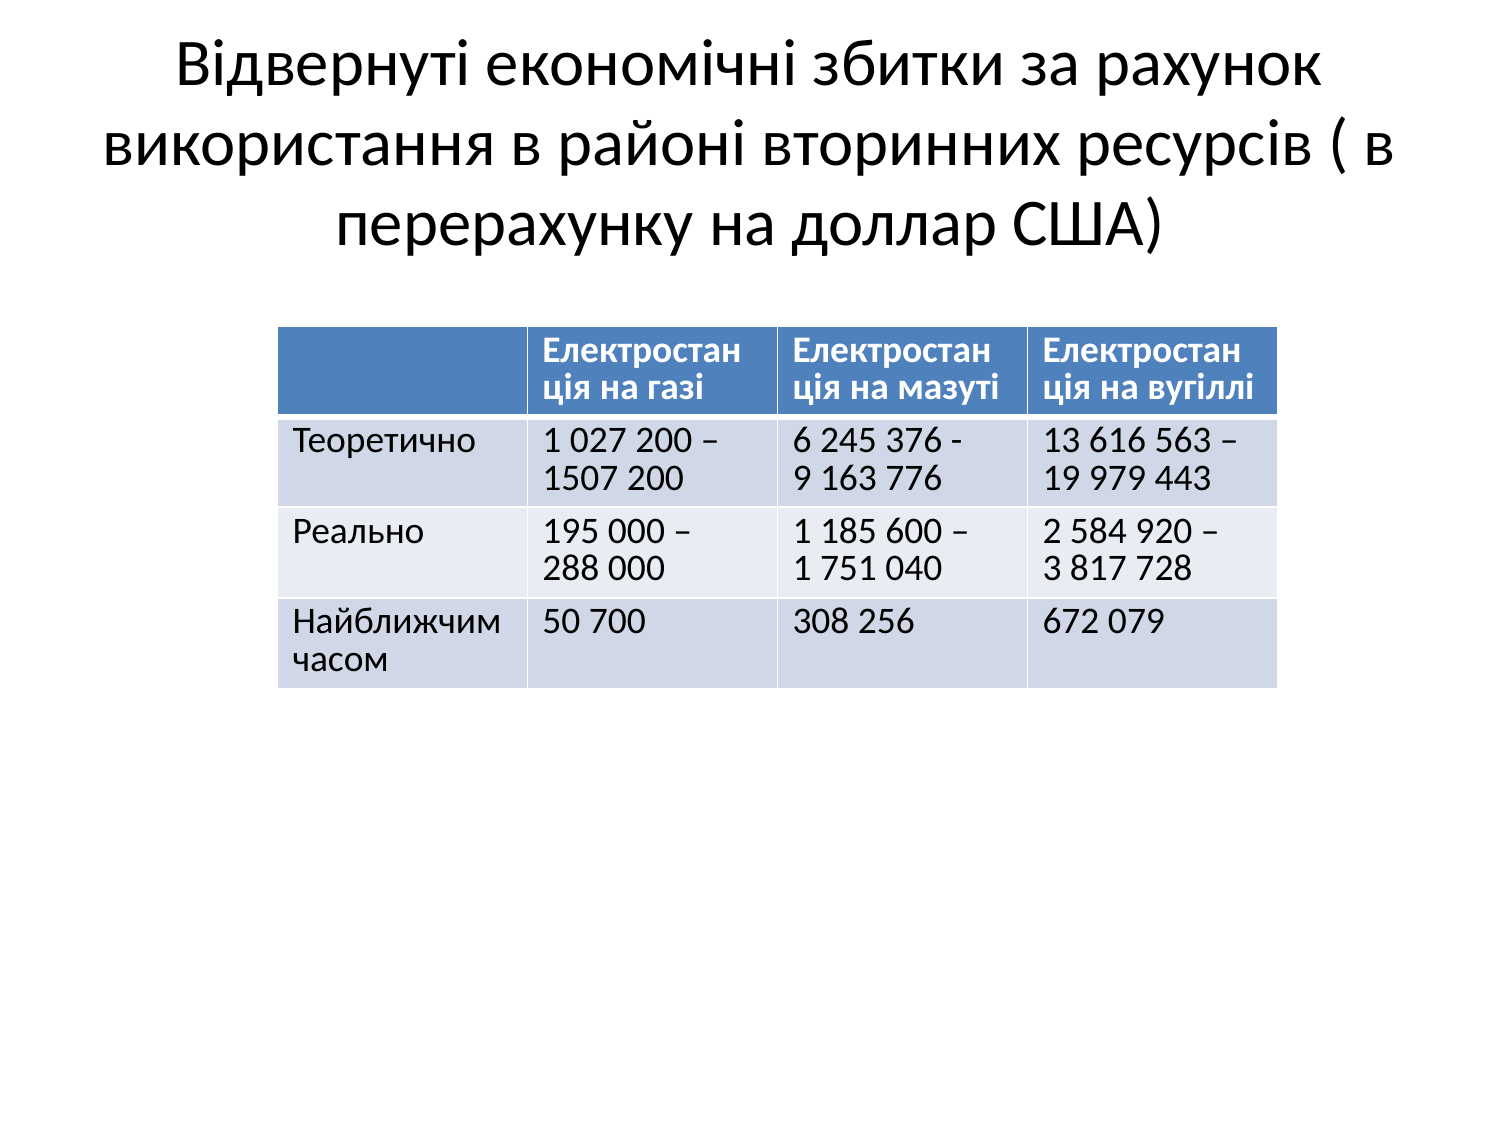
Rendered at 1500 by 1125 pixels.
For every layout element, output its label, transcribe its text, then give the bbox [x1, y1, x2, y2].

title Відвернуті економічні збитки за рахунок використання в районі вторинних ресурсів ( в перерахунку на доллар США) [75, 45, 1425, 233]
table_header Електростанція на вугіллі [1028, 327, 1277, 414]
table_cell Реально [278, 508, 527, 597]
table_cell 2 584 920 – 3 817 728 [1028, 508, 1277, 597]
table_cell 195 000 – 288 000 [528, 508, 777, 597]
table_cell 308 256 [778, 599, 1027, 688]
list [75, 262, 1425, 1005]
table_cell 6 245 376 - 9 163 776 [778, 420, 1027, 506]
table_cell 13 616 563 – 19 979 443 [1028, 420, 1277, 506]
table_cell 50 700 [528, 599, 777, 688]
table_cell 1 185 600 – 1 751 040 [778, 508, 1027, 597]
table_header [278, 327, 527, 414]
table_header Електростанція на газі [528, 327, 777, 414]
table_cell Найближчим часом [278, 599, 527, 688]
table_cell 672 079 [1028, 599, 1277, 688]
table_cell Теоретично [278, 420, 527, 506]
table_header Електростанція на мазуті [778, 327, 1027, 414]
table_cell 1 027 200 – 1507 200 [528, 420, 777, 506]
